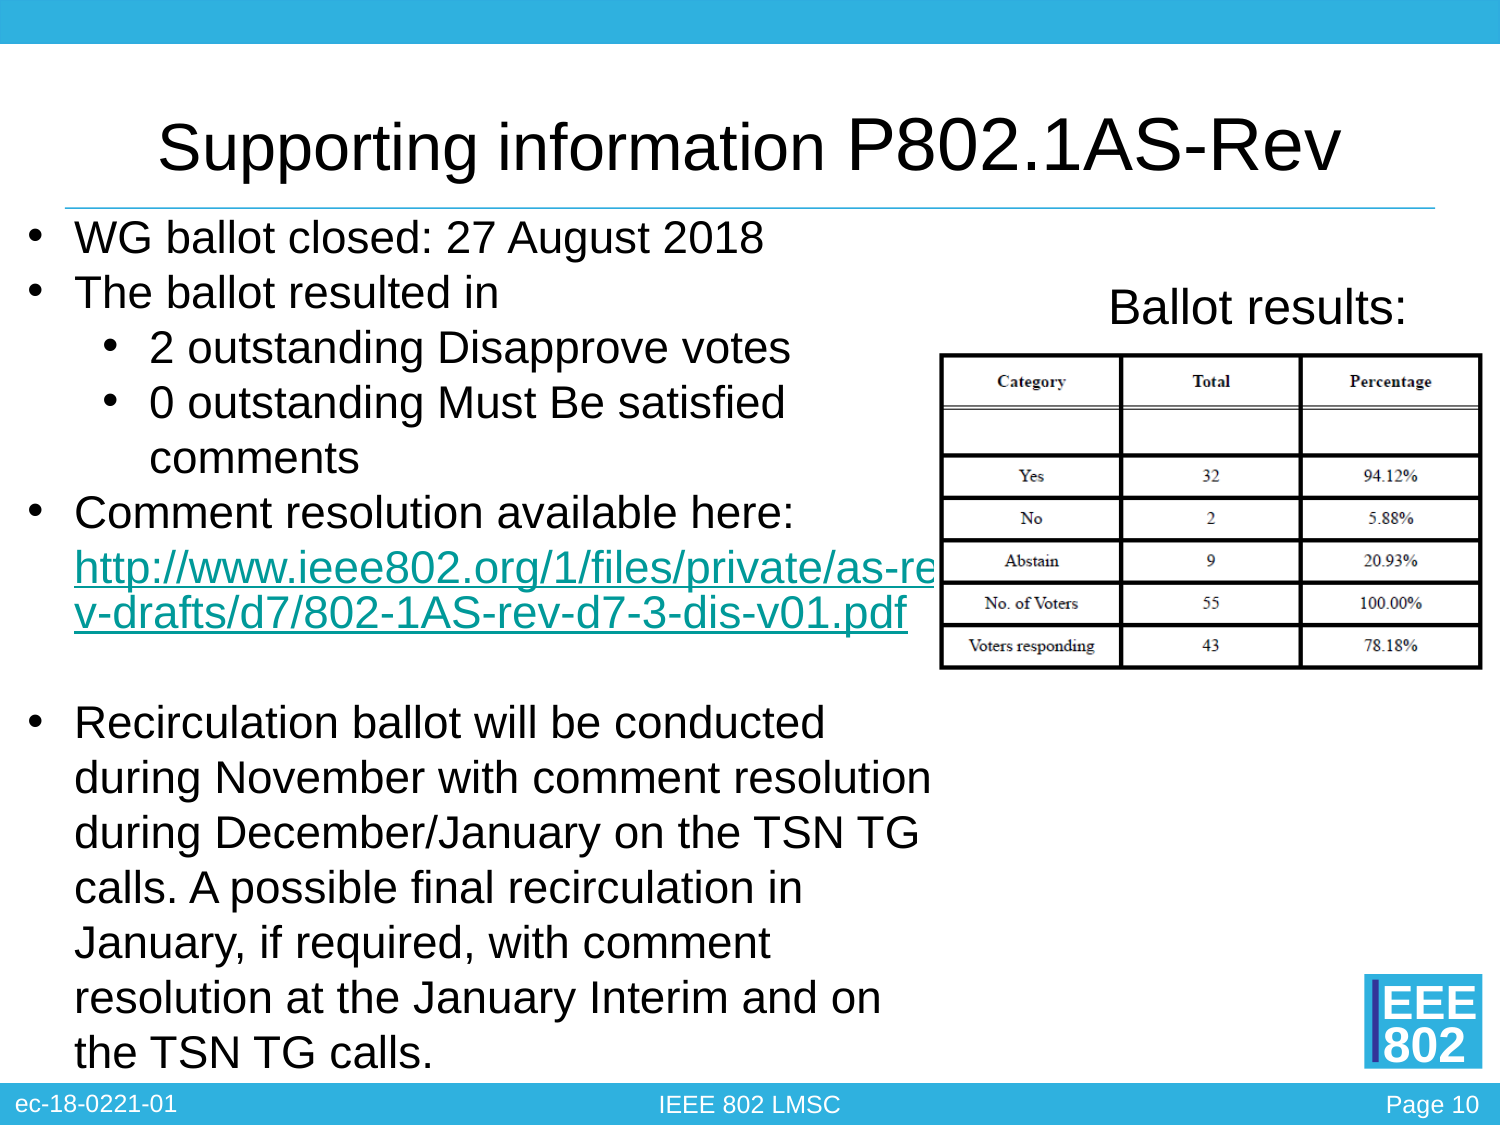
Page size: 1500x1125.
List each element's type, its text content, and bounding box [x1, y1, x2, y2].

title Supporting information P802.1AS-Rev [75, 75, 1425, 205]
text_box WG ballot closed: 27 August 2018 The ballot resulted in 2 outstanding Disapprove votes 0 outstanding Must Be satisfied comments Comment resolution available here: http://www.ieee802.org/1/files/private/as-rev-drafts/d7/802-1AS-rev-d7-3-dis-v01.pdf Recirculation ballot will be conducted during November with comment resolution during December/January on the TSN TG calls. A possible final recirculation in January, if required, with comment resolution at the January Interim and on the TSN TG calls. [12, 200, 963, 1040]
picture [934, 350, 1488, 672]
text_box Ballot results: [1093, 267, 1423, 343]
